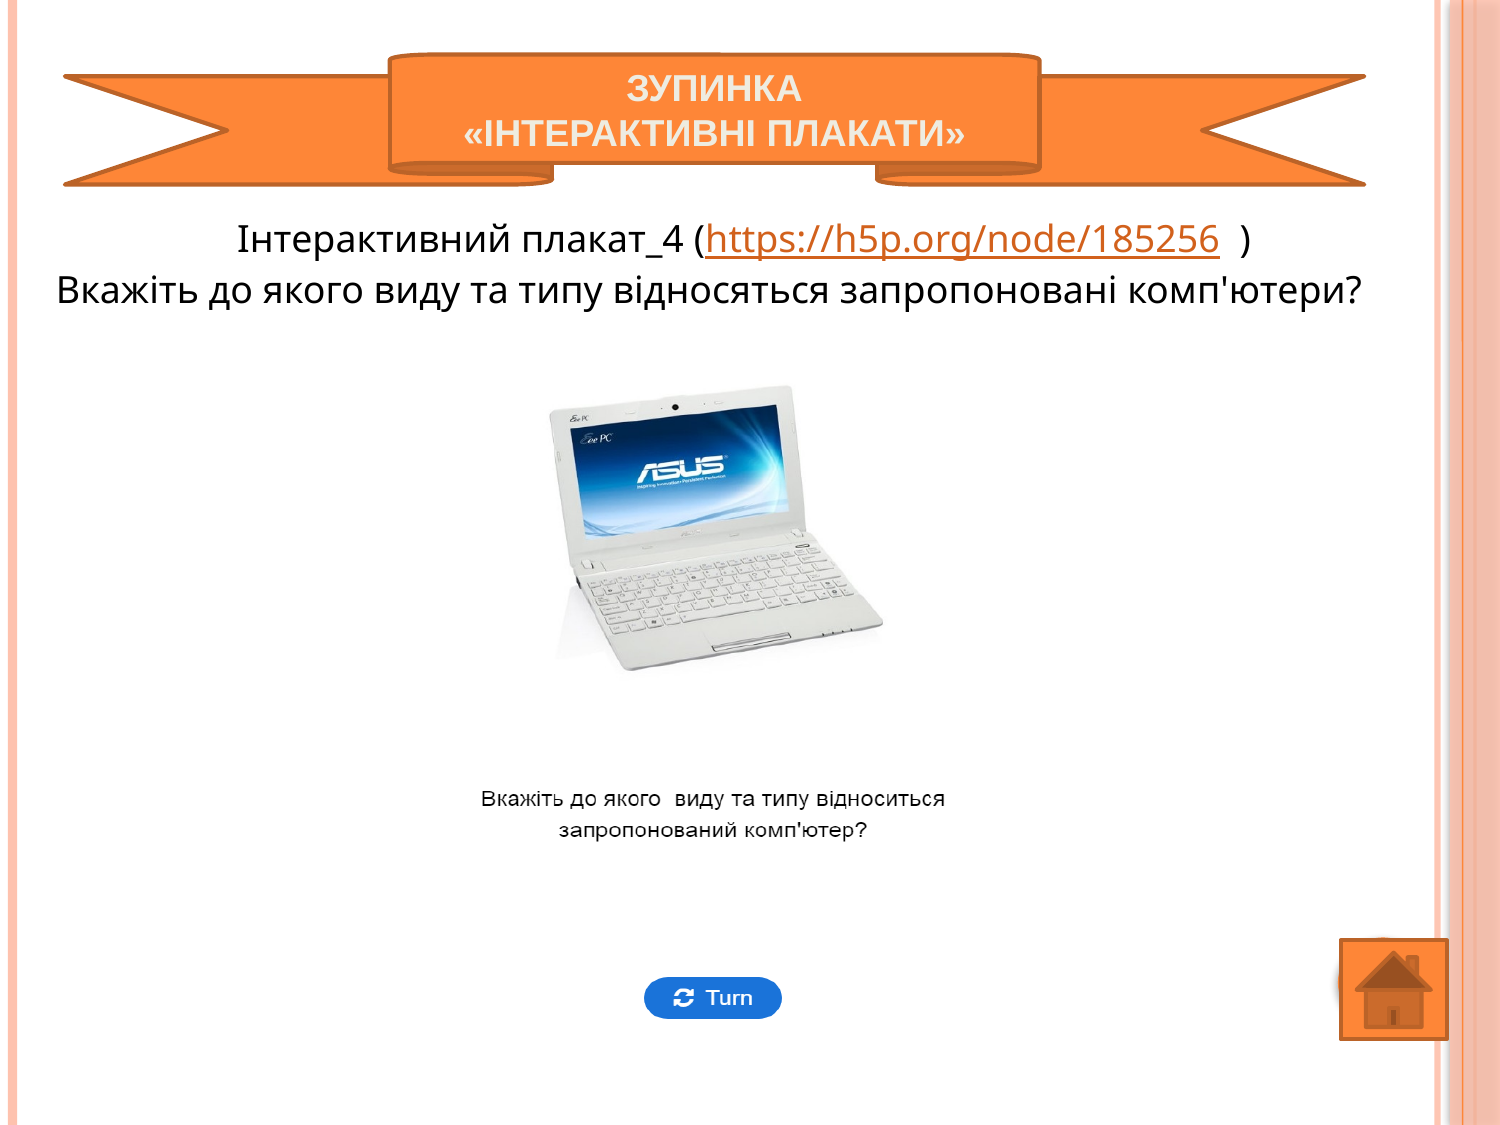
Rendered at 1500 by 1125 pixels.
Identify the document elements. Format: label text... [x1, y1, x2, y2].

text_box [1339, 938, 1449, 1041]
text_box Інтерактивний плакат_4 (https://h5p.org/node/185256 ) Вкажіть до якого виду та типу відносяться запропоновані комп'ютери? [41, 207, 1447, 319]
text_box ЗУПИНКА «ІНТЕРАКТИВНІ ПЛАКАТИ» [62, 52, 1367, 187]
picture [412, 371, 1076, 1039]
